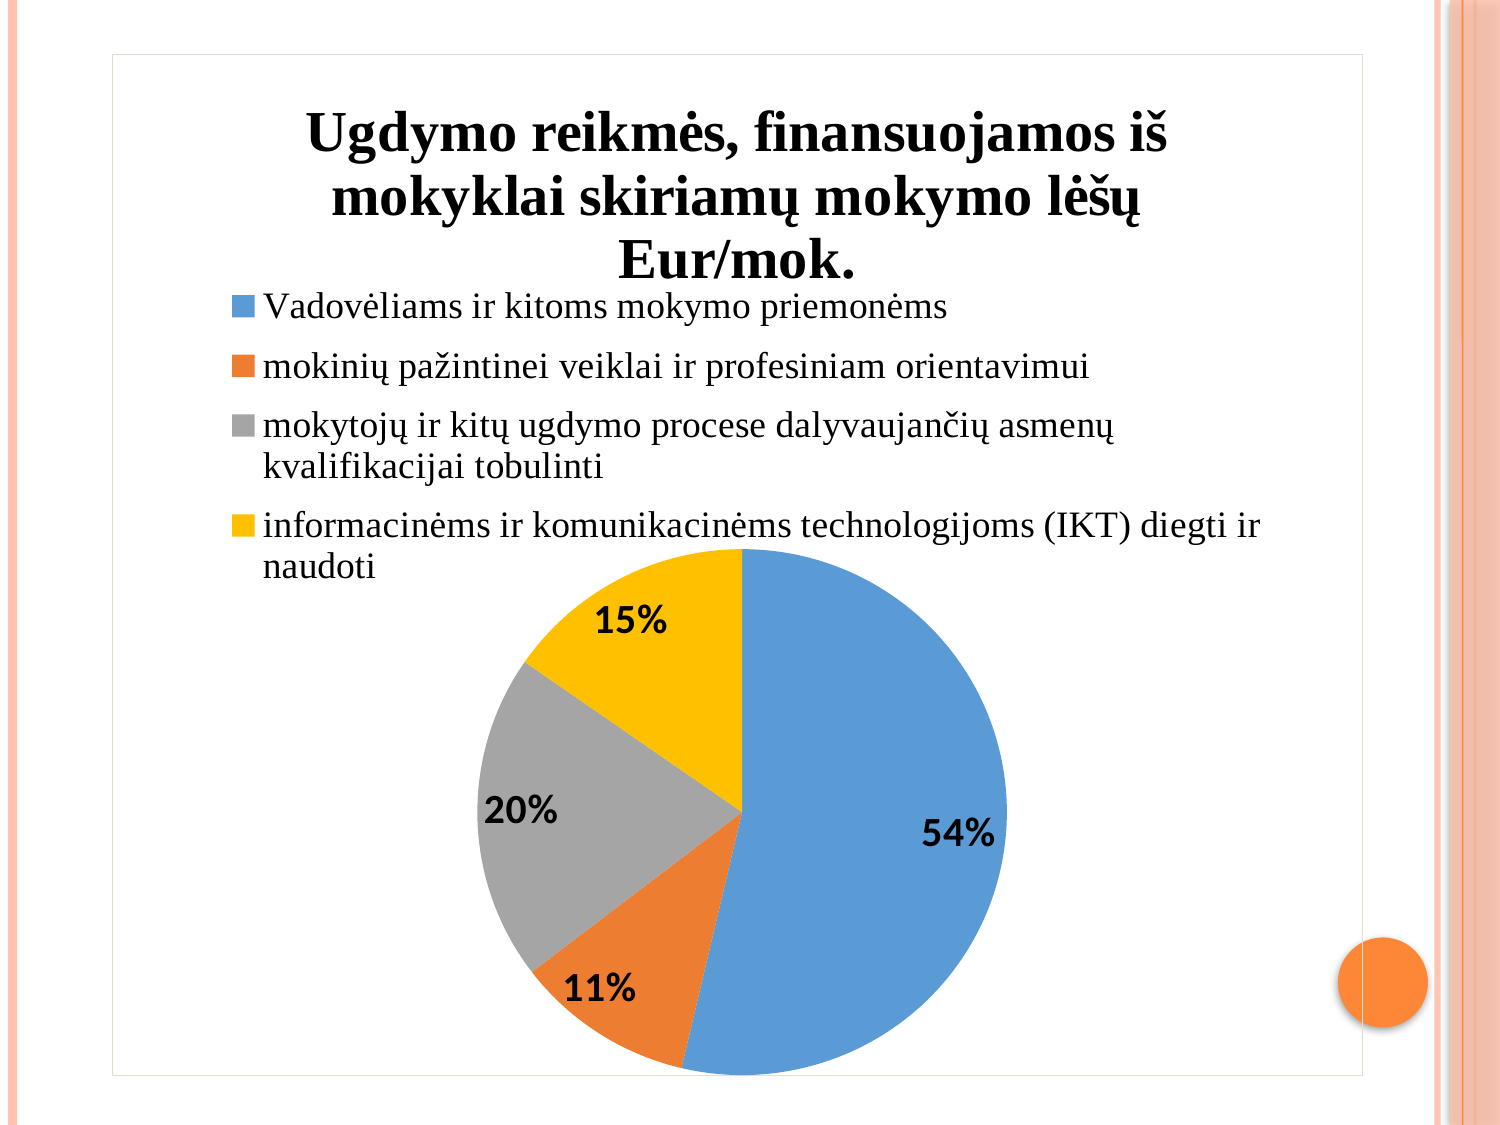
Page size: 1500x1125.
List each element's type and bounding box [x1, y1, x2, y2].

chart [111, 53, 1363, 1083]
